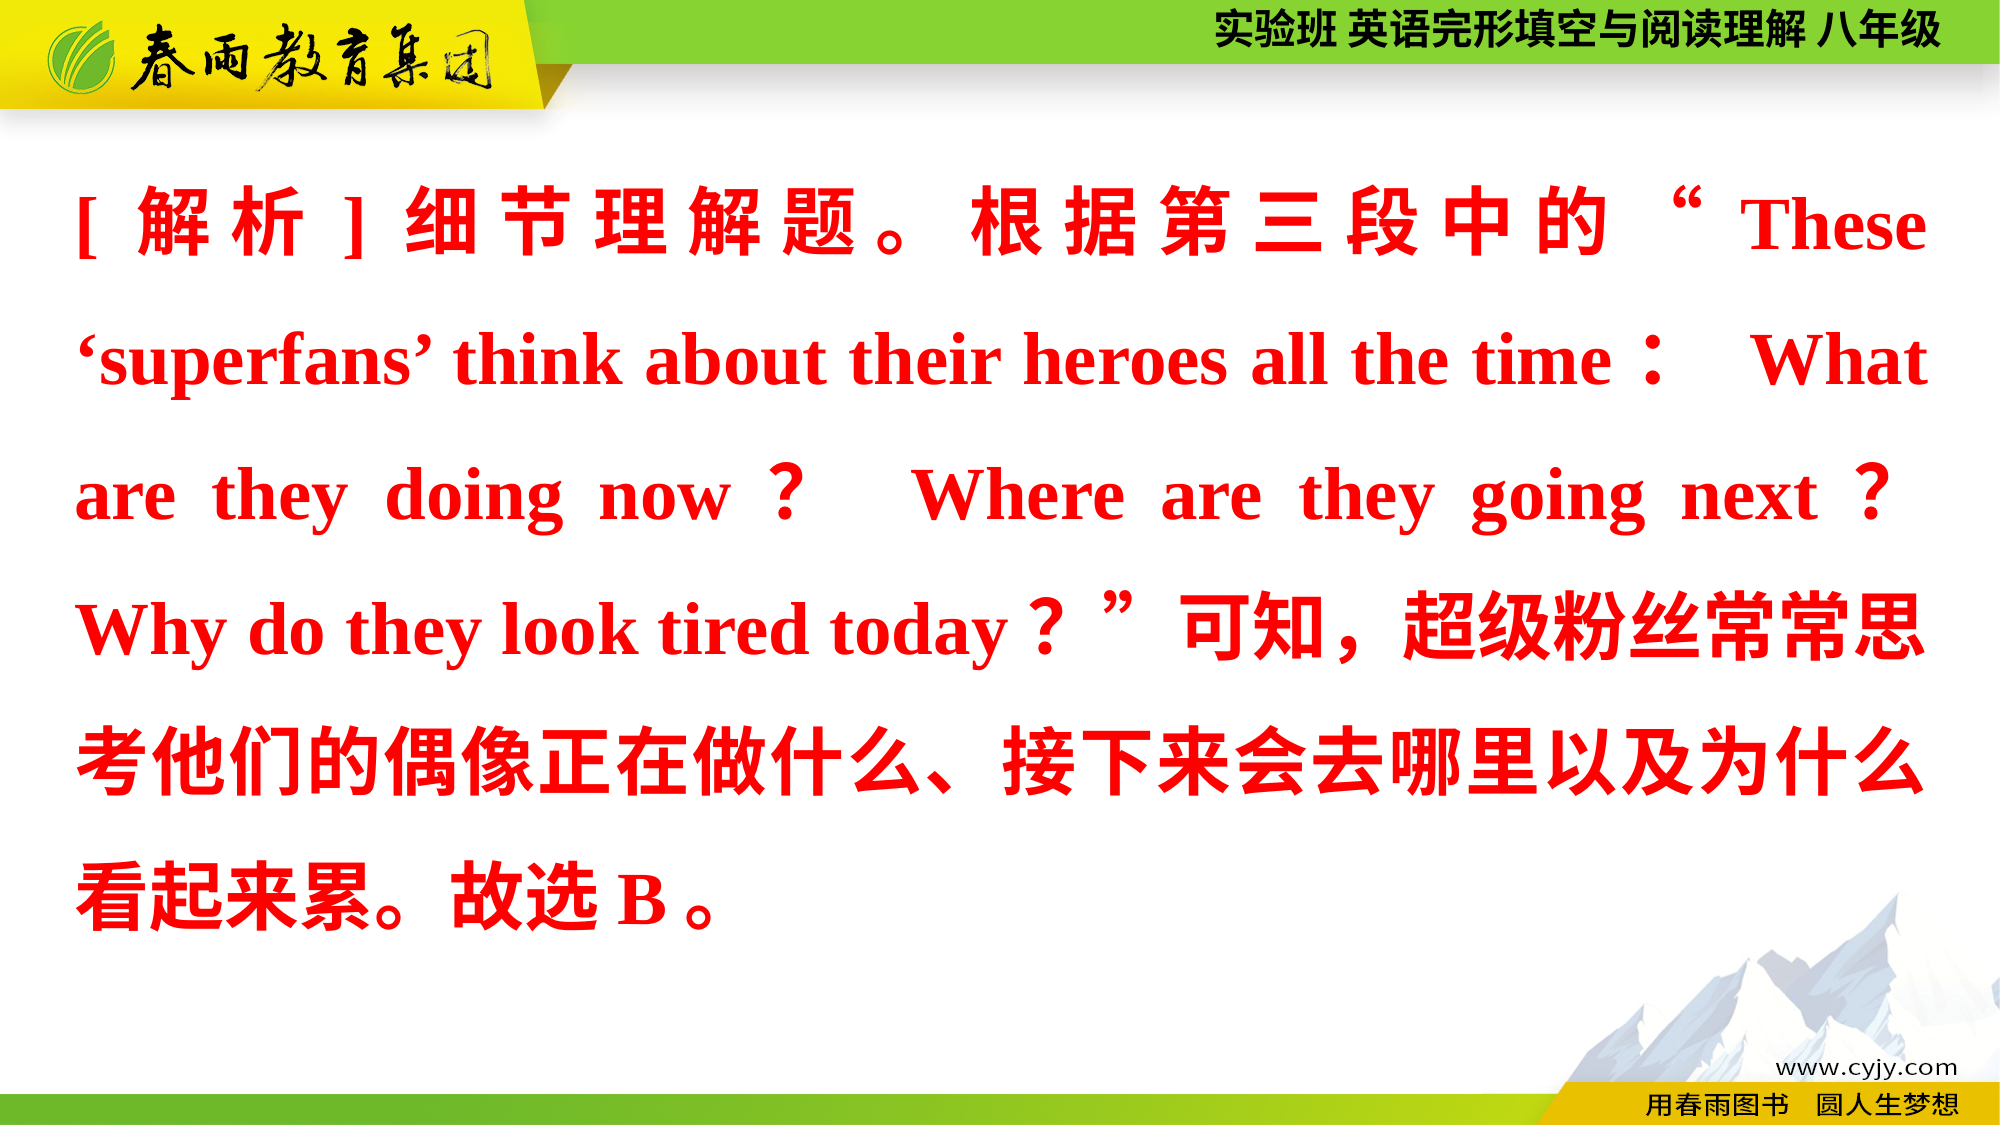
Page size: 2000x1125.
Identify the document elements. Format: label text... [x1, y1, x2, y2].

list [解析]细节理解题。根据第三段中的“These ‘superfans’ think about their heroes all the time： What are they doing now？ Where are they going next？ Why do they look tired today？”可知，超级粉丝常常思考他们的偶像正在做什么、接下来会去哪里以及为什么看起来累。故选B。 [59, 122, 1944, 939]
picture [0, 0, 2000, 1125]
